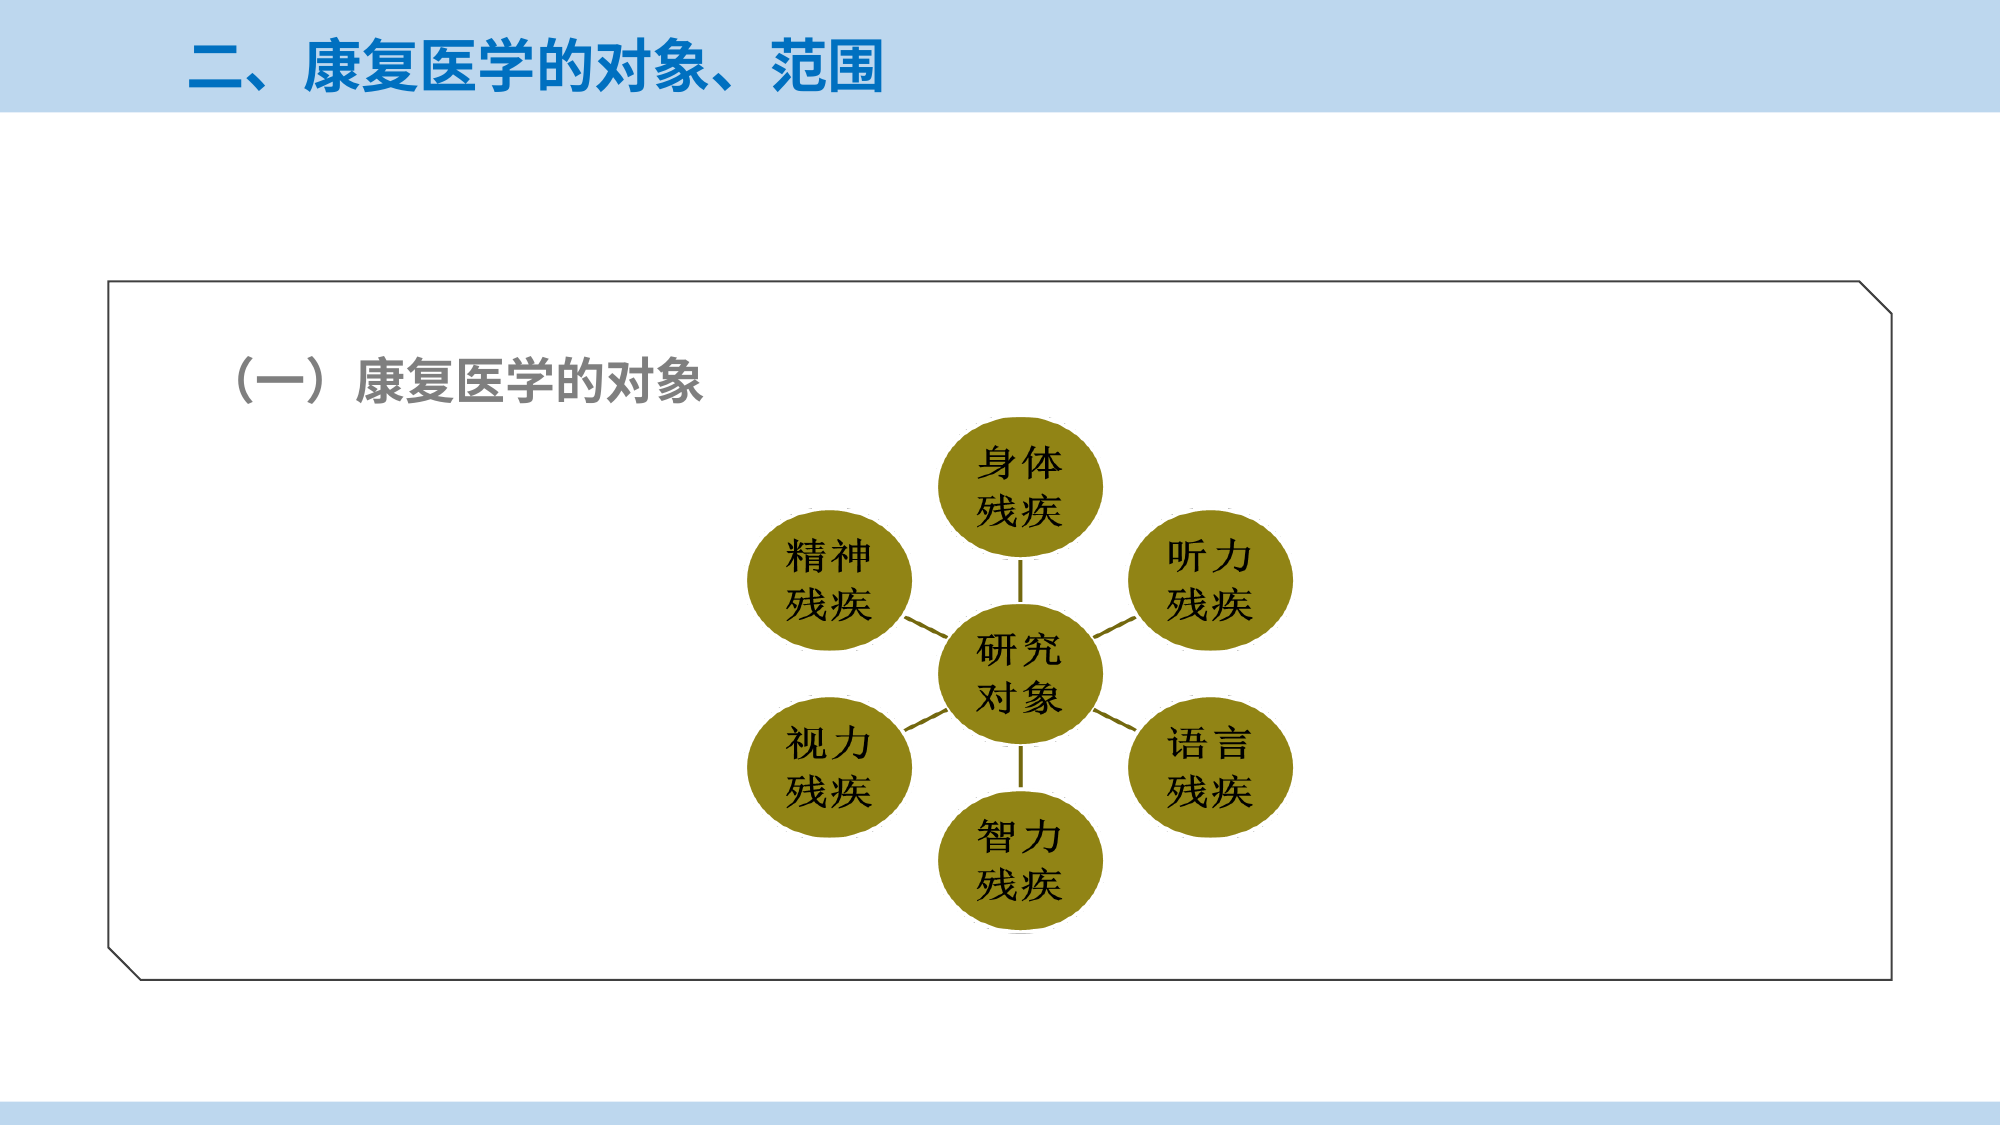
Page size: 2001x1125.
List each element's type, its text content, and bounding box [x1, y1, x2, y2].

text_box （一）康复医学的对象 [167, 312, 1799, 518]
text_box 二、康复医学的对象、范围 [108, 21, 964, 247]
text_box [107, 280, 1893, 981]
picture [648, 412, 1393, 934]
